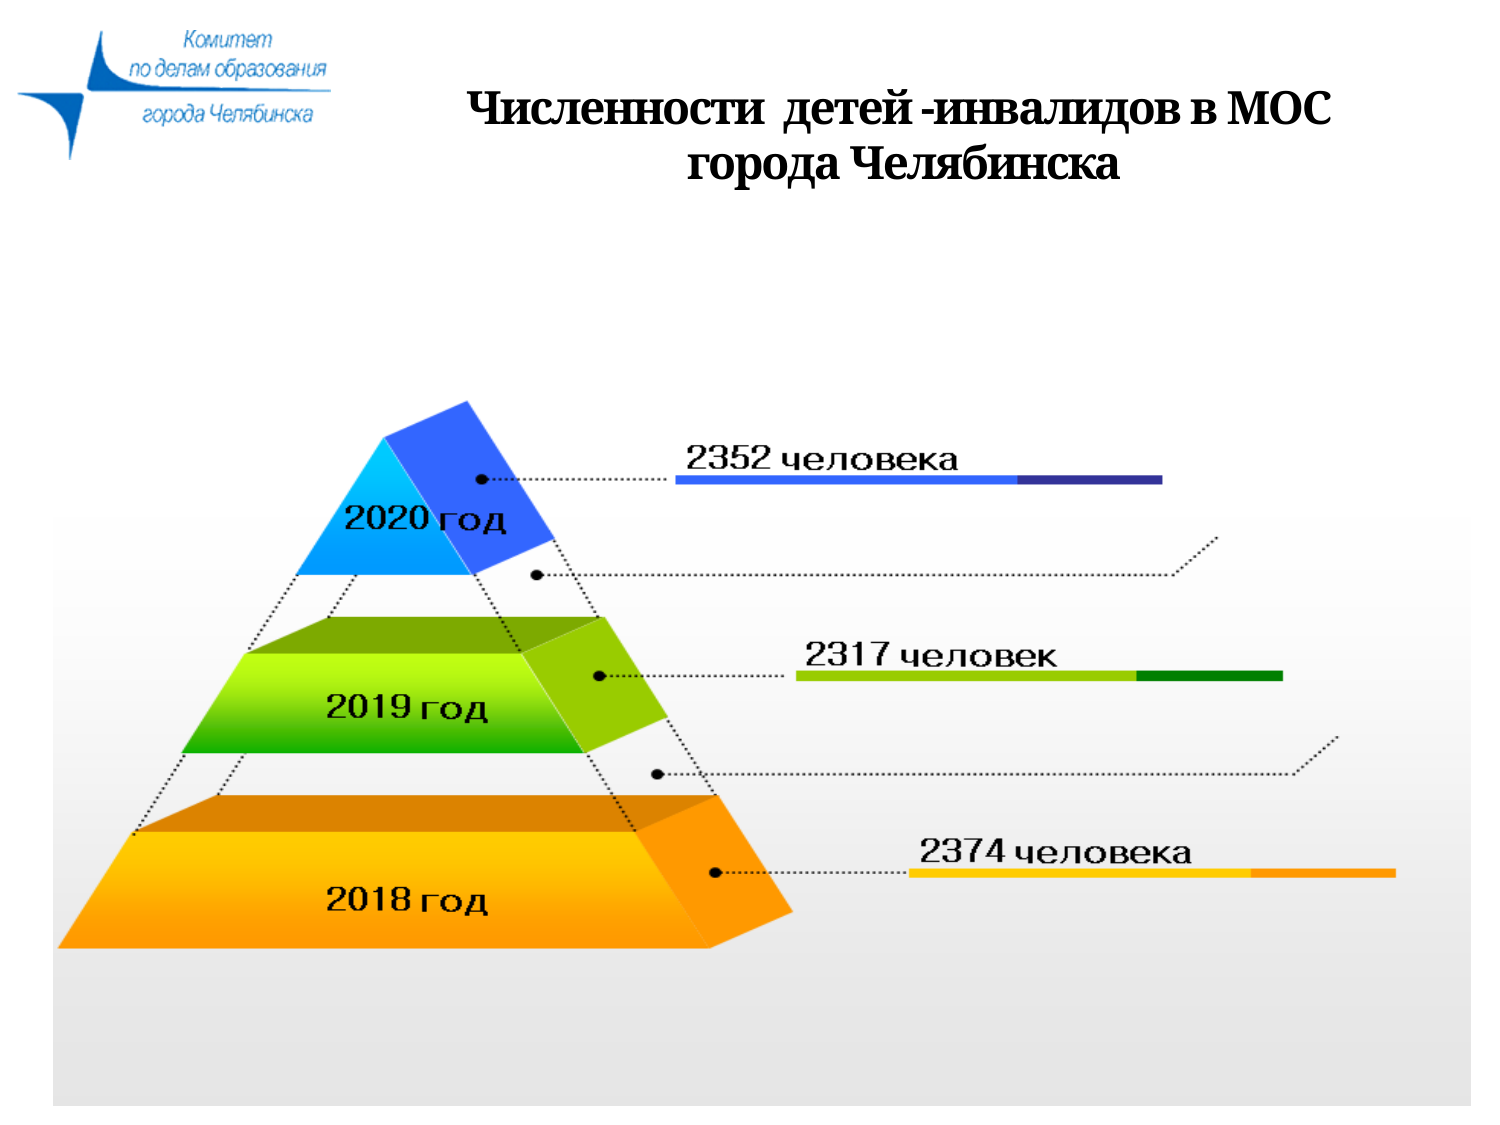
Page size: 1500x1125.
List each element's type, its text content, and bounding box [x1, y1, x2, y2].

title Численности детей -инвалидов в МОС города Челябинска [383, 30, 1425, 197]
picture [53, 208, 1471, 1106]
picture [17, 30, 331, 160]
